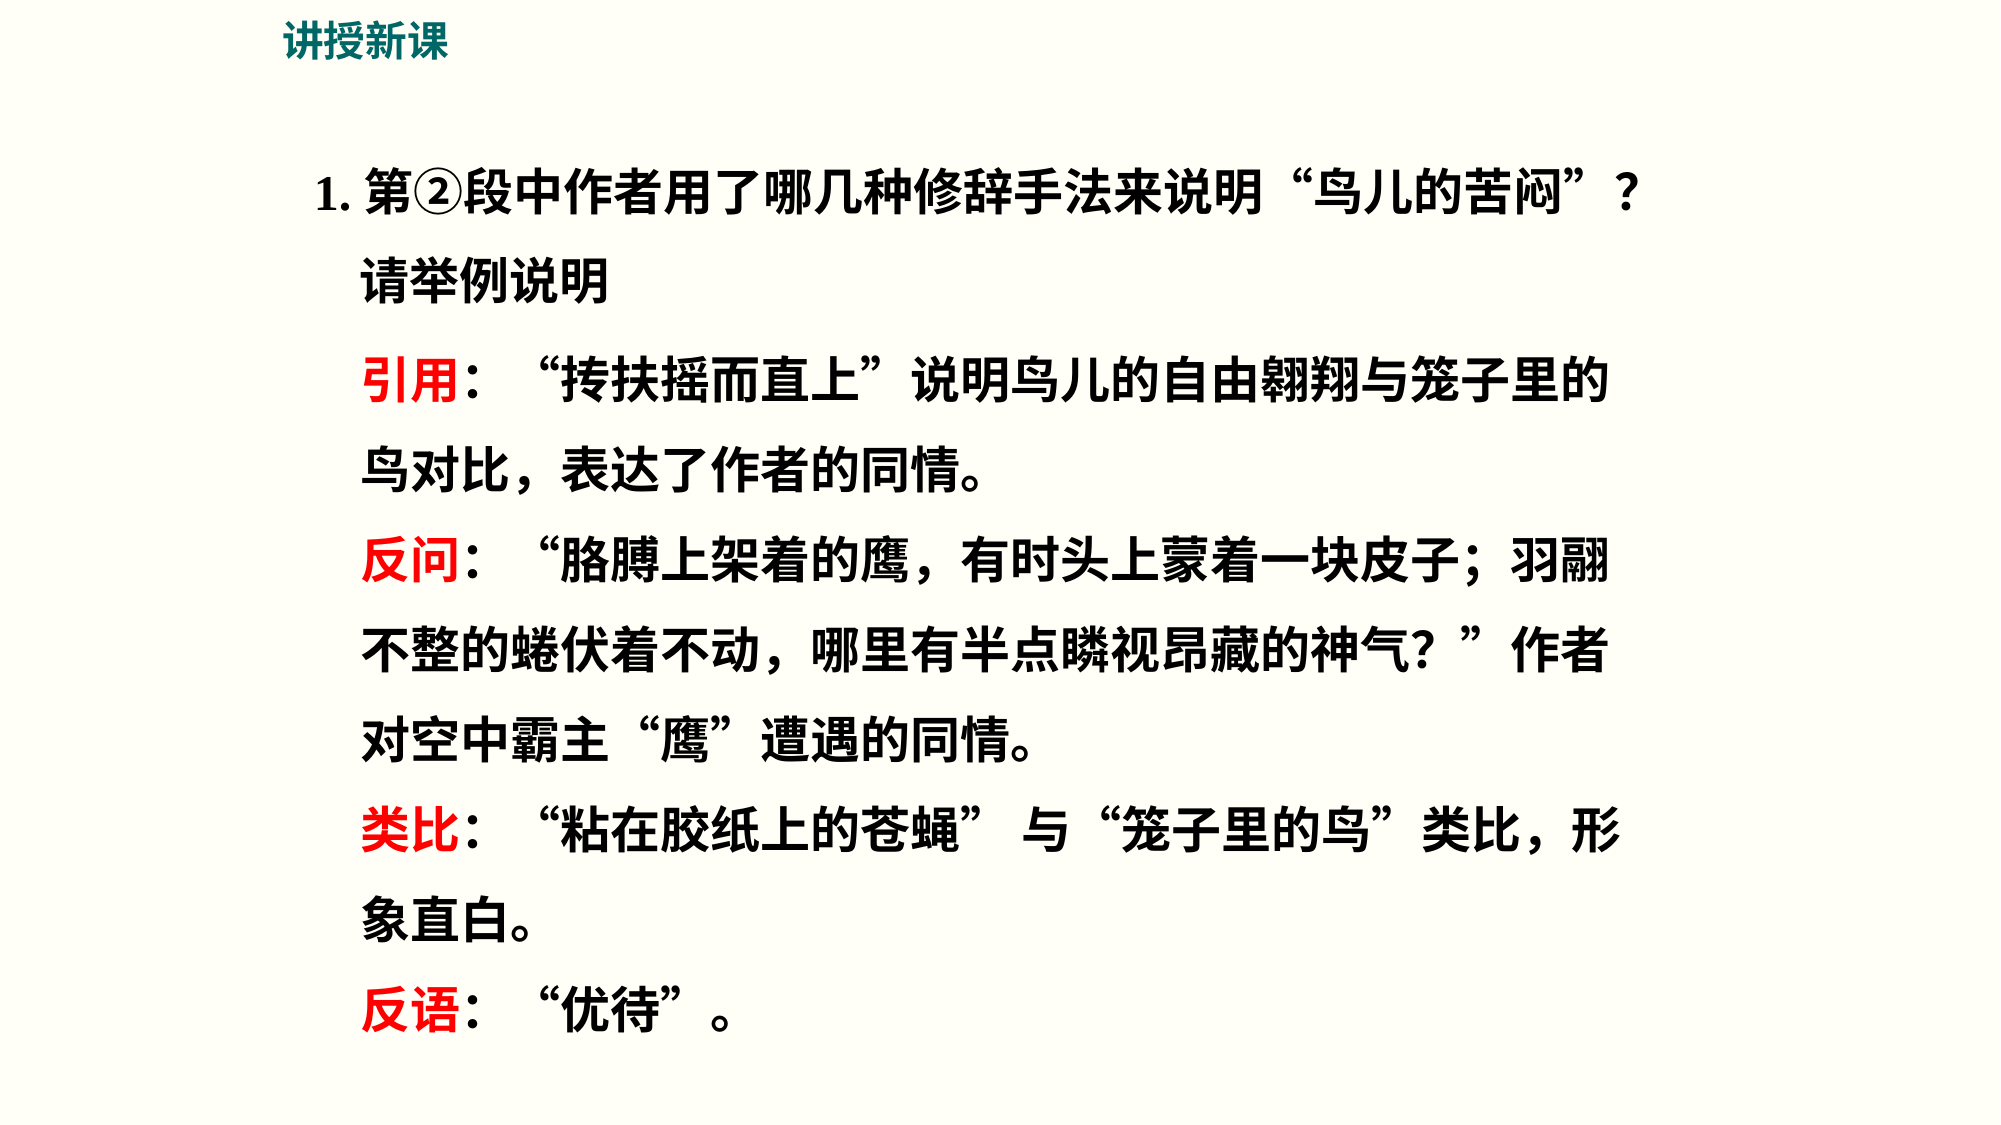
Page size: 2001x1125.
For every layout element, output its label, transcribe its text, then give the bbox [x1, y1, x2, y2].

text_box 1.第②段中作者用了哪几种修辞手法来说明“鸟儿的苦闷”？ 请举例说明 [299, 122, 1734, 318]
text_box 讲授新课 [267, 7, 480, 73]
text_box 引用：“抟扶摇而直上”说明鸟儿的自由翱翔与笼子里的鸟对比，表达了作者的同情。 反问：“胳膊上架着的鹰，有时头上蒙着一块皮子；羽翮不整的蜷伏着不动，哪里有半点瞵视昂藏的神气？”作者对空中霸主“鹰”遭遇的同情。 类比：“粘在胶纸上的苍蝇” 与“笼子里的鸟”类比，形象直白。 反语：“优待”。 [345, 311, 1658, 1047]
